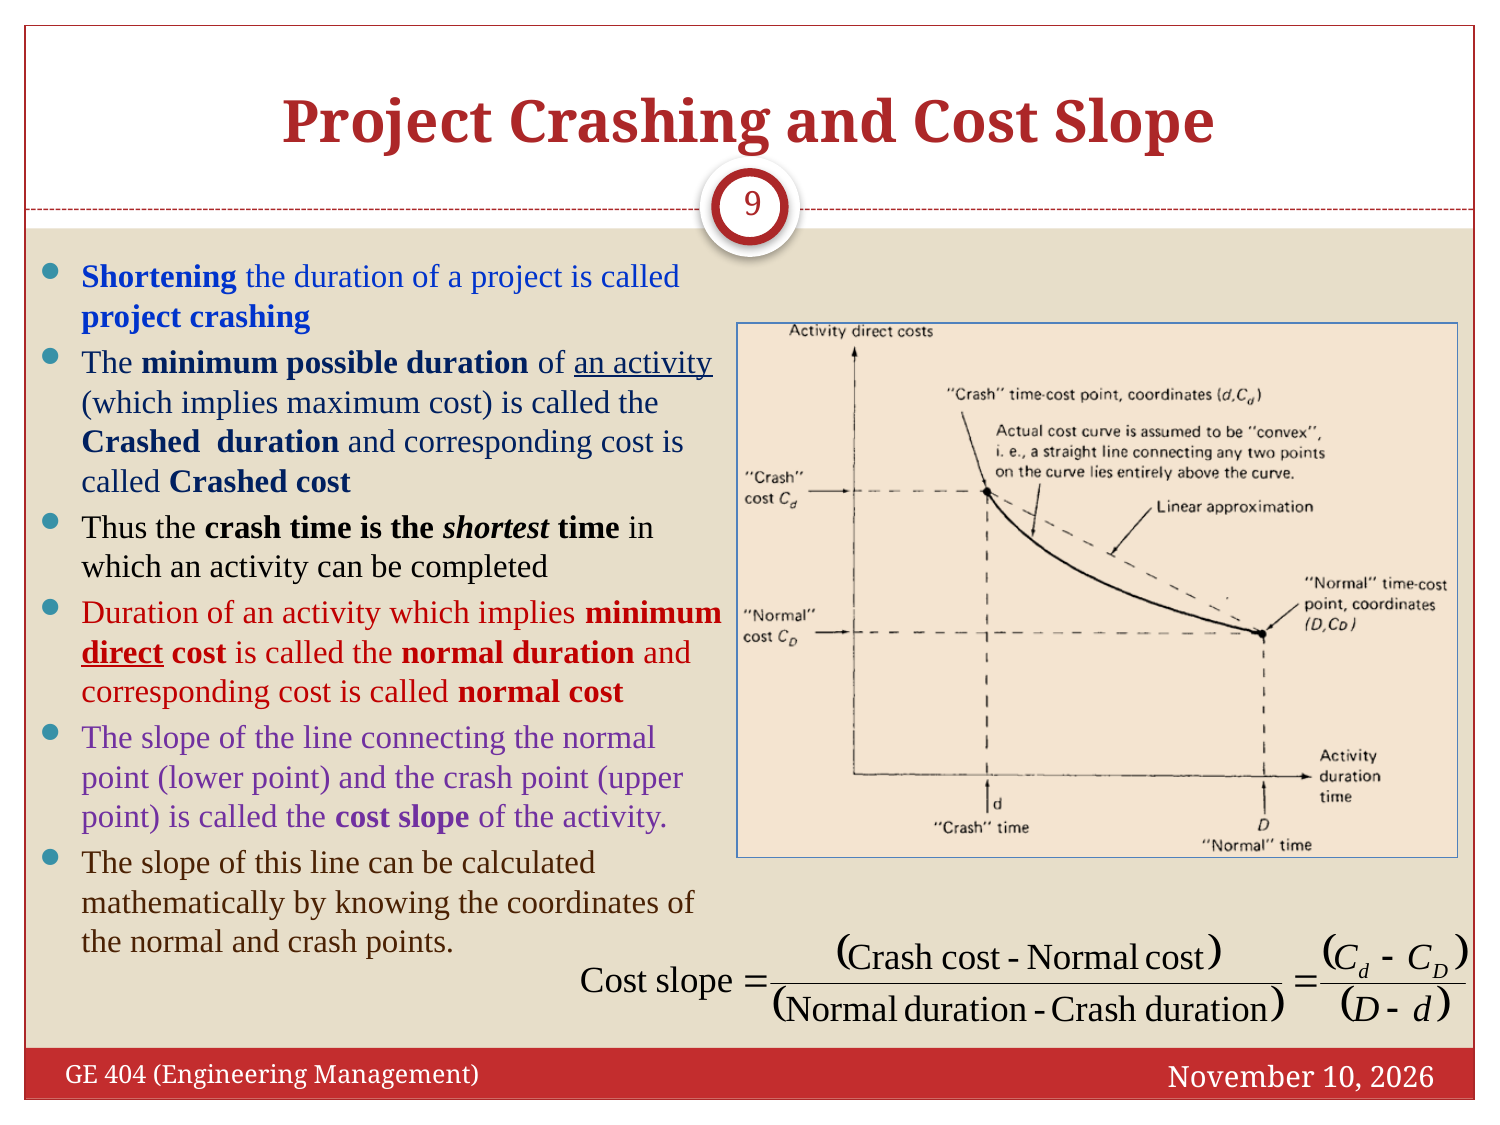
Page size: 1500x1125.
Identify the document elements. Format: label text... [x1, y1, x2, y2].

list Shortening the duration of a project is called project crashing The minimum possible duration of an activity (which implies maximum cost) is called the Crashed duration and corresponding cost is called Crashed cost Thus the crash time is the shortest time in which an activity can be completed Duration of an activity which implies minimum direct cost is called the normal duration and corresponding cost is called normal cost The slope of the line connecting the normal point (lower point) and the crash point (upper point) is called the cost slope of the activity. The slope of this line can be calculated mathematically by knowing the coordinates of the normal and crash points. [24, 247, 738, 998]
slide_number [950, 1050, 1450, 1111]
picture [737, 323, 1457, 857]
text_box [574, 934, 1474, 1037]
footer GE 404 (Engineering Management) [50, 1051, 638, 1112]
slide_number 9 [715, 168, 791, 241]
title Project Crashing and Cost Slope [49, 37, 1450, 162]
